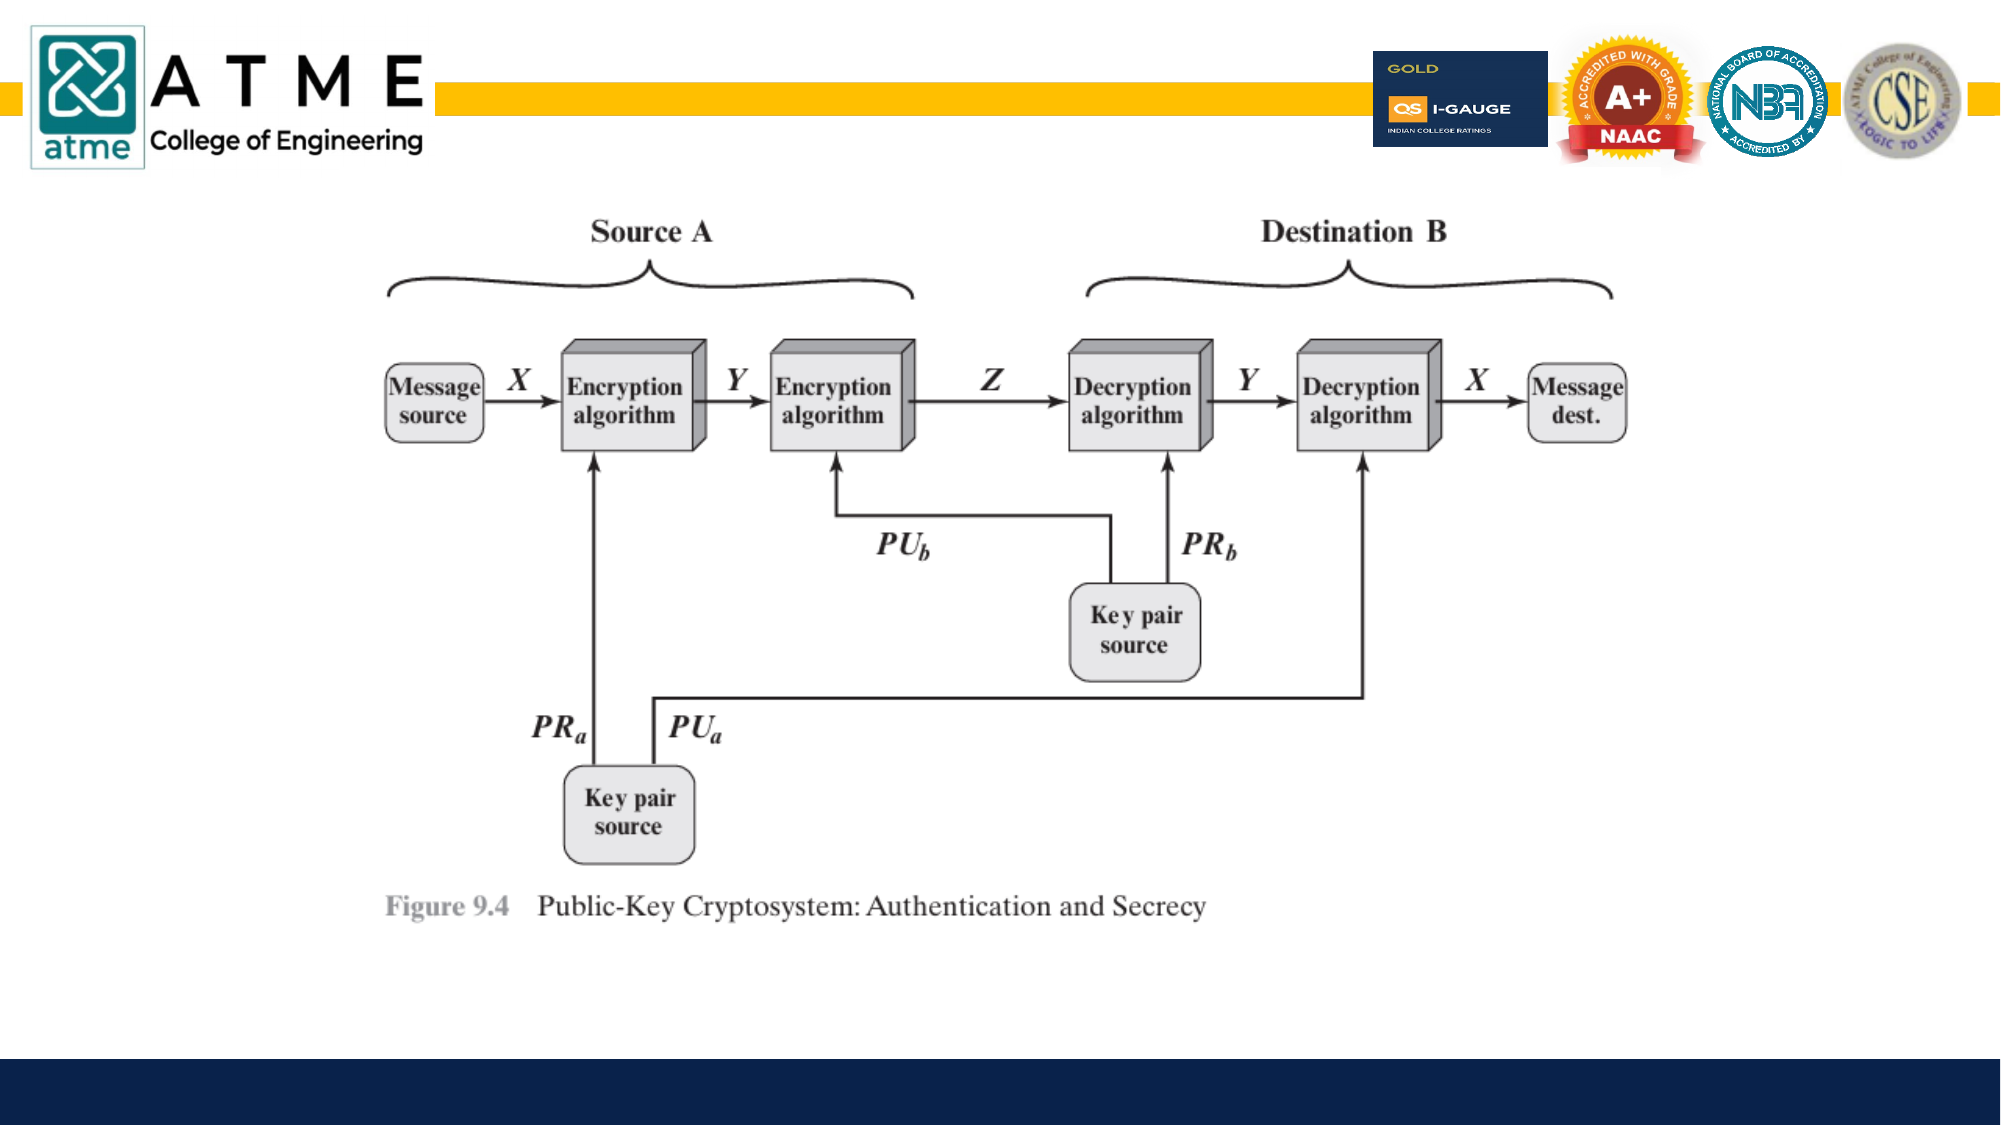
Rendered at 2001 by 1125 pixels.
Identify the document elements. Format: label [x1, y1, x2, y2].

picture [0, 1059, 2001, 1125]
picture [1840, 26, 1968, 176]
picture [22, 15, 1828, 958]
